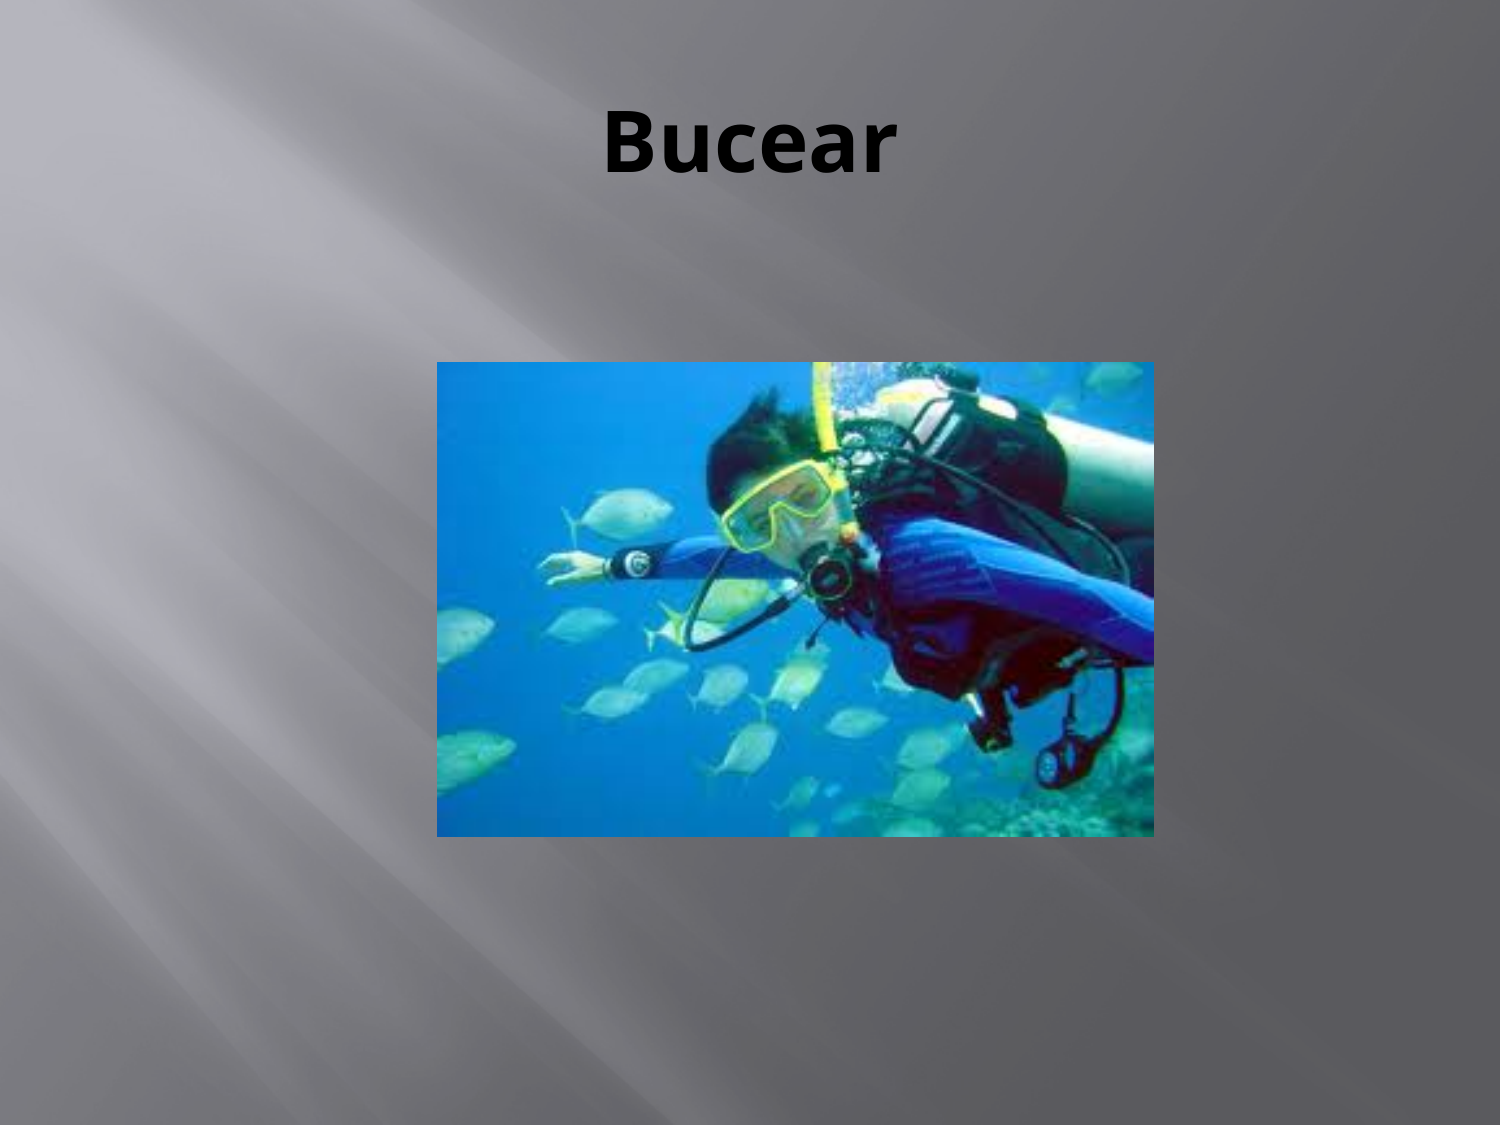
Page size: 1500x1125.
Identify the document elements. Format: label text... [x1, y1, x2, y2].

title Bucear [75, 45, 1425, 233]
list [437, 362, 1154, 838]
